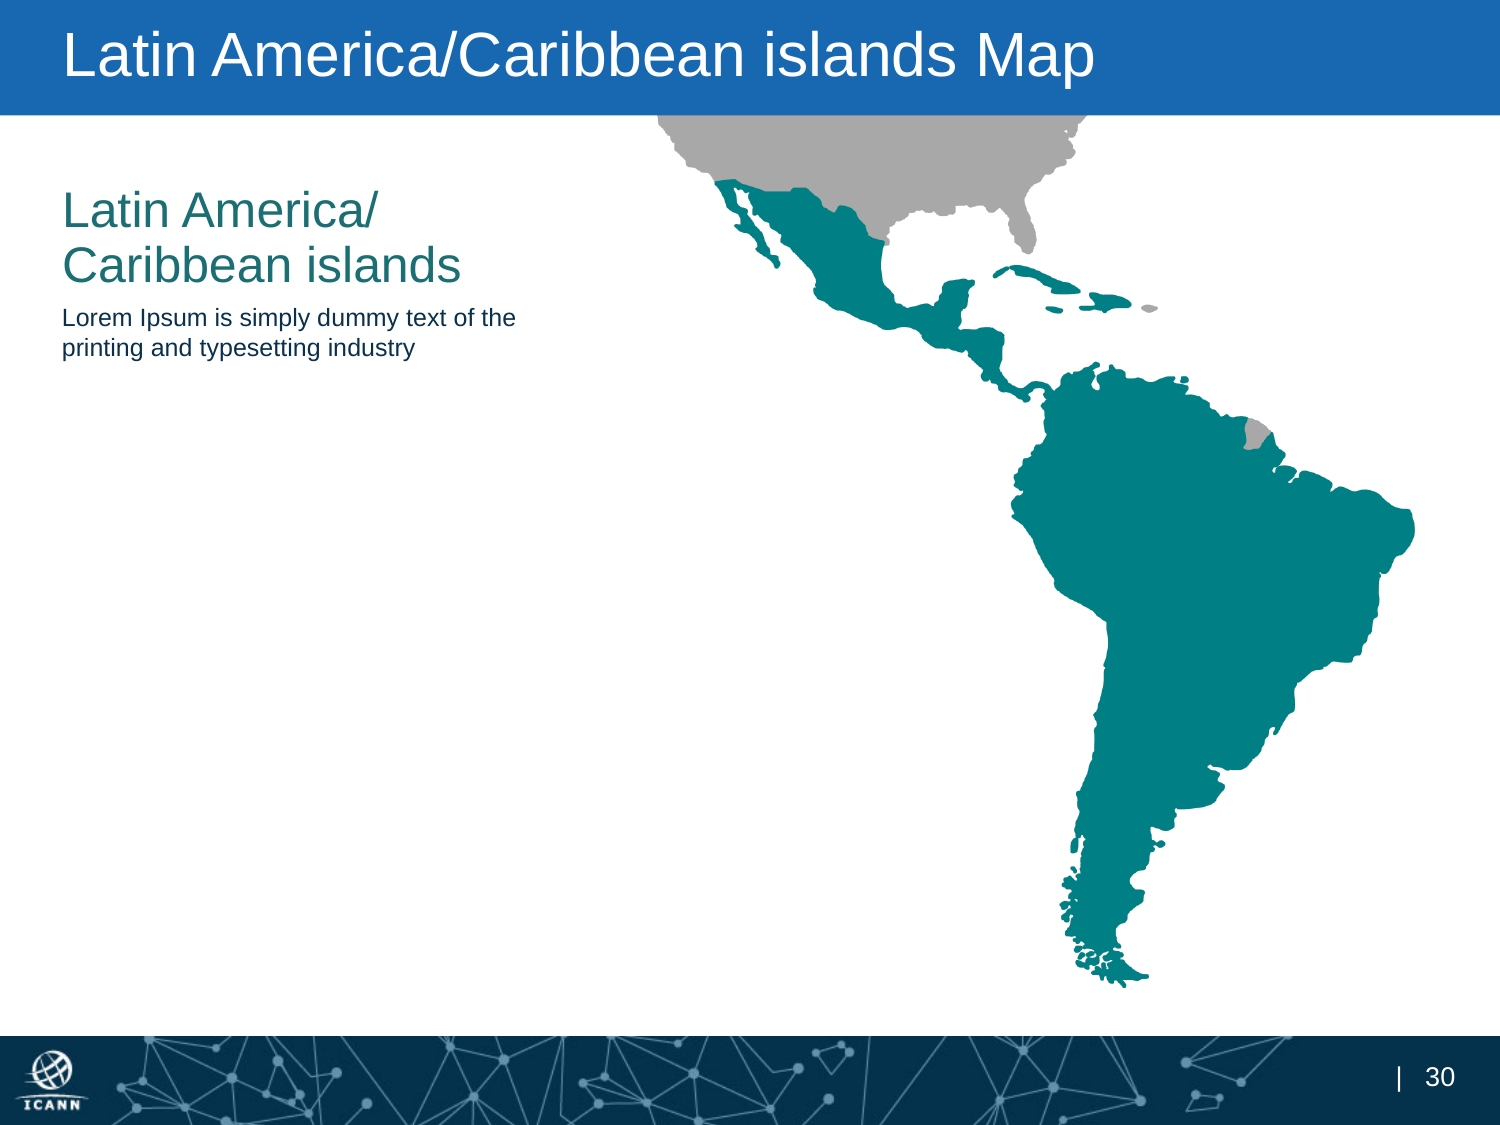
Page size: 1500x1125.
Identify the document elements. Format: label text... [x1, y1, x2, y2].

picture [0, 1036, 1500, 1125]
text_box Lorem Ipsum is simply dummy text of the printing and typesetting industry [61, 301, 519, 565]
title Latin America/Caribbean islands Map [0, 0, 1500, 116]
text_box Latin America/ Caribbean islands [62, 184, 627, 302]
picture [656, 113, 1415, 989]
